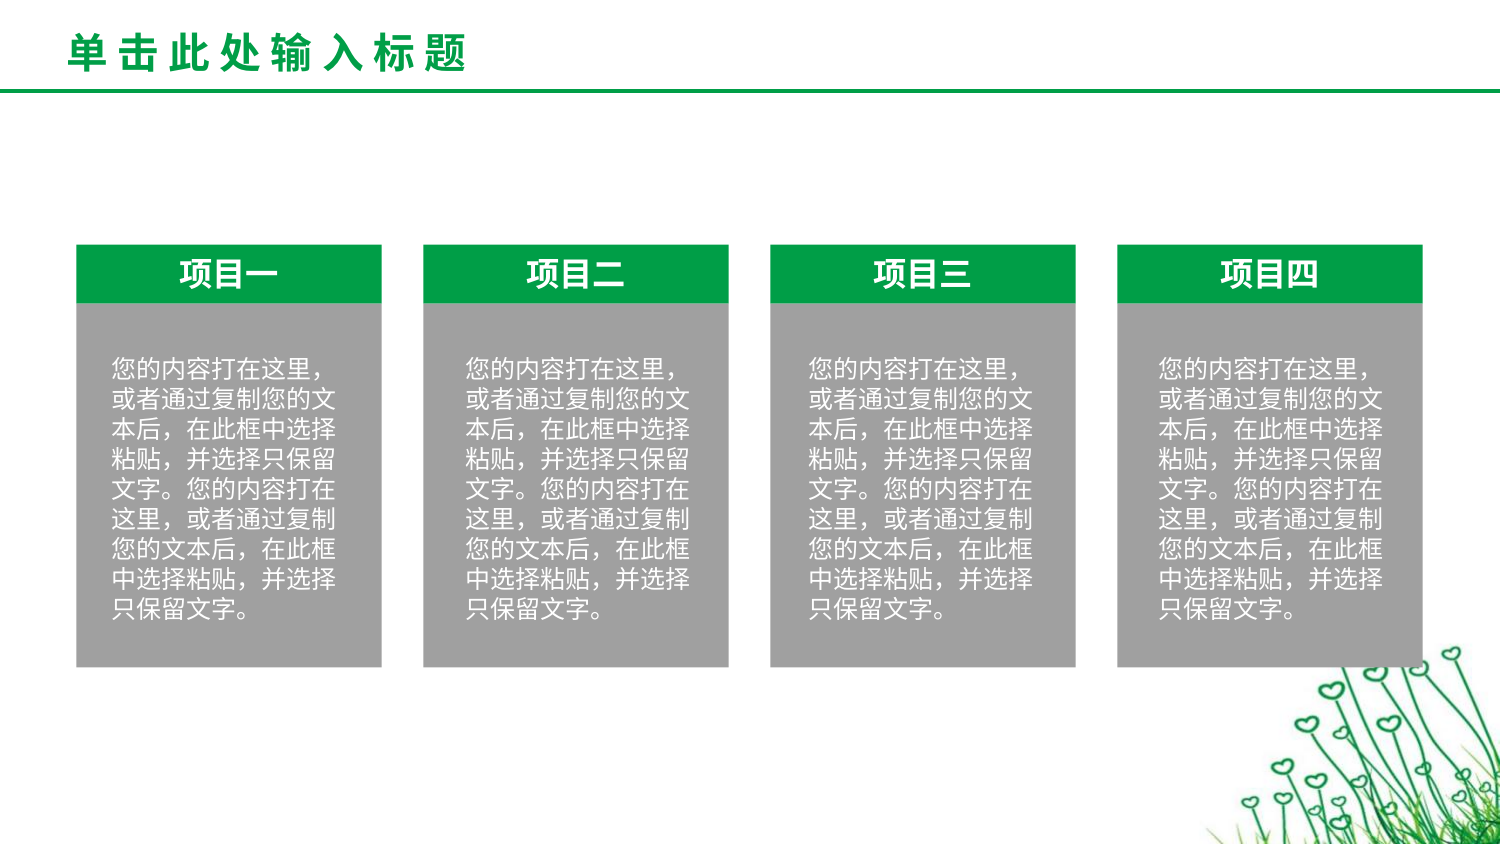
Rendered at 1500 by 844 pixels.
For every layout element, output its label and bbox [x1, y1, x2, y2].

text_box [76, 244, 382, 668]
picture [383, 307, 1500, 844]
text_box [1117, 244, 1423, 668]
text_box [770, 244, 1076, 668]
text_box [423, 244, 729, 668]
